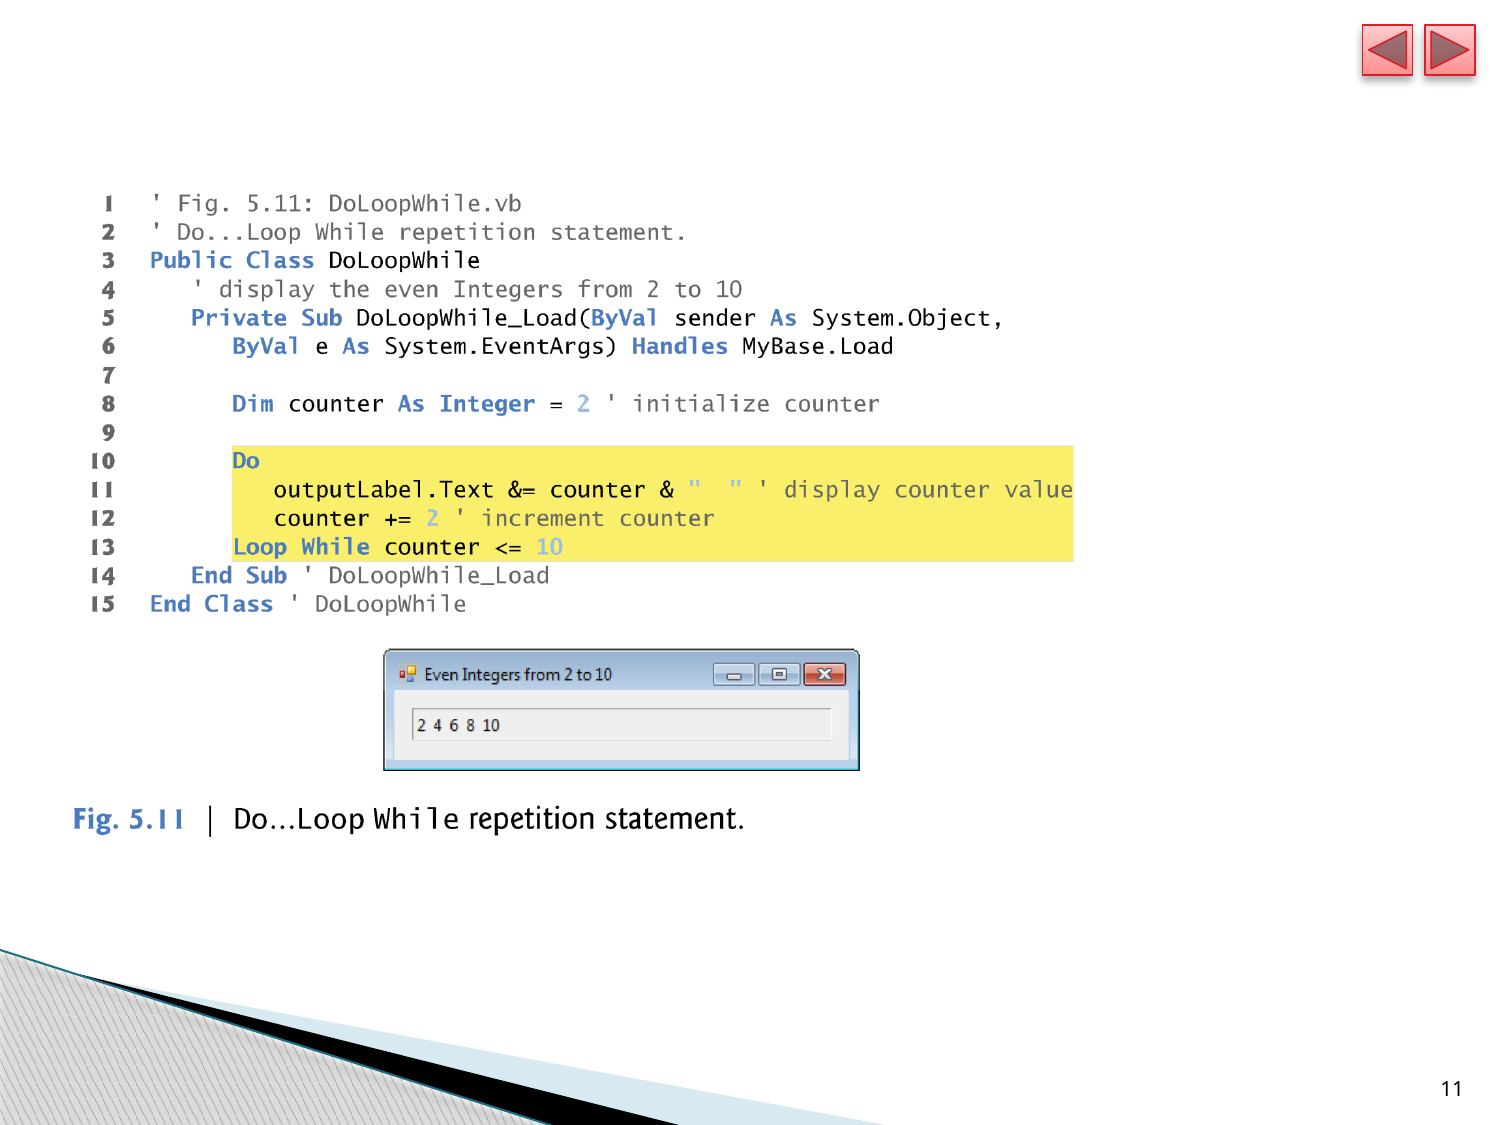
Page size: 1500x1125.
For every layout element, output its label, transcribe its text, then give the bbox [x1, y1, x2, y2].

slide_number 11 [1418, 1051, 1479, 1112]
picture [0, 106, 1500, 1018]
